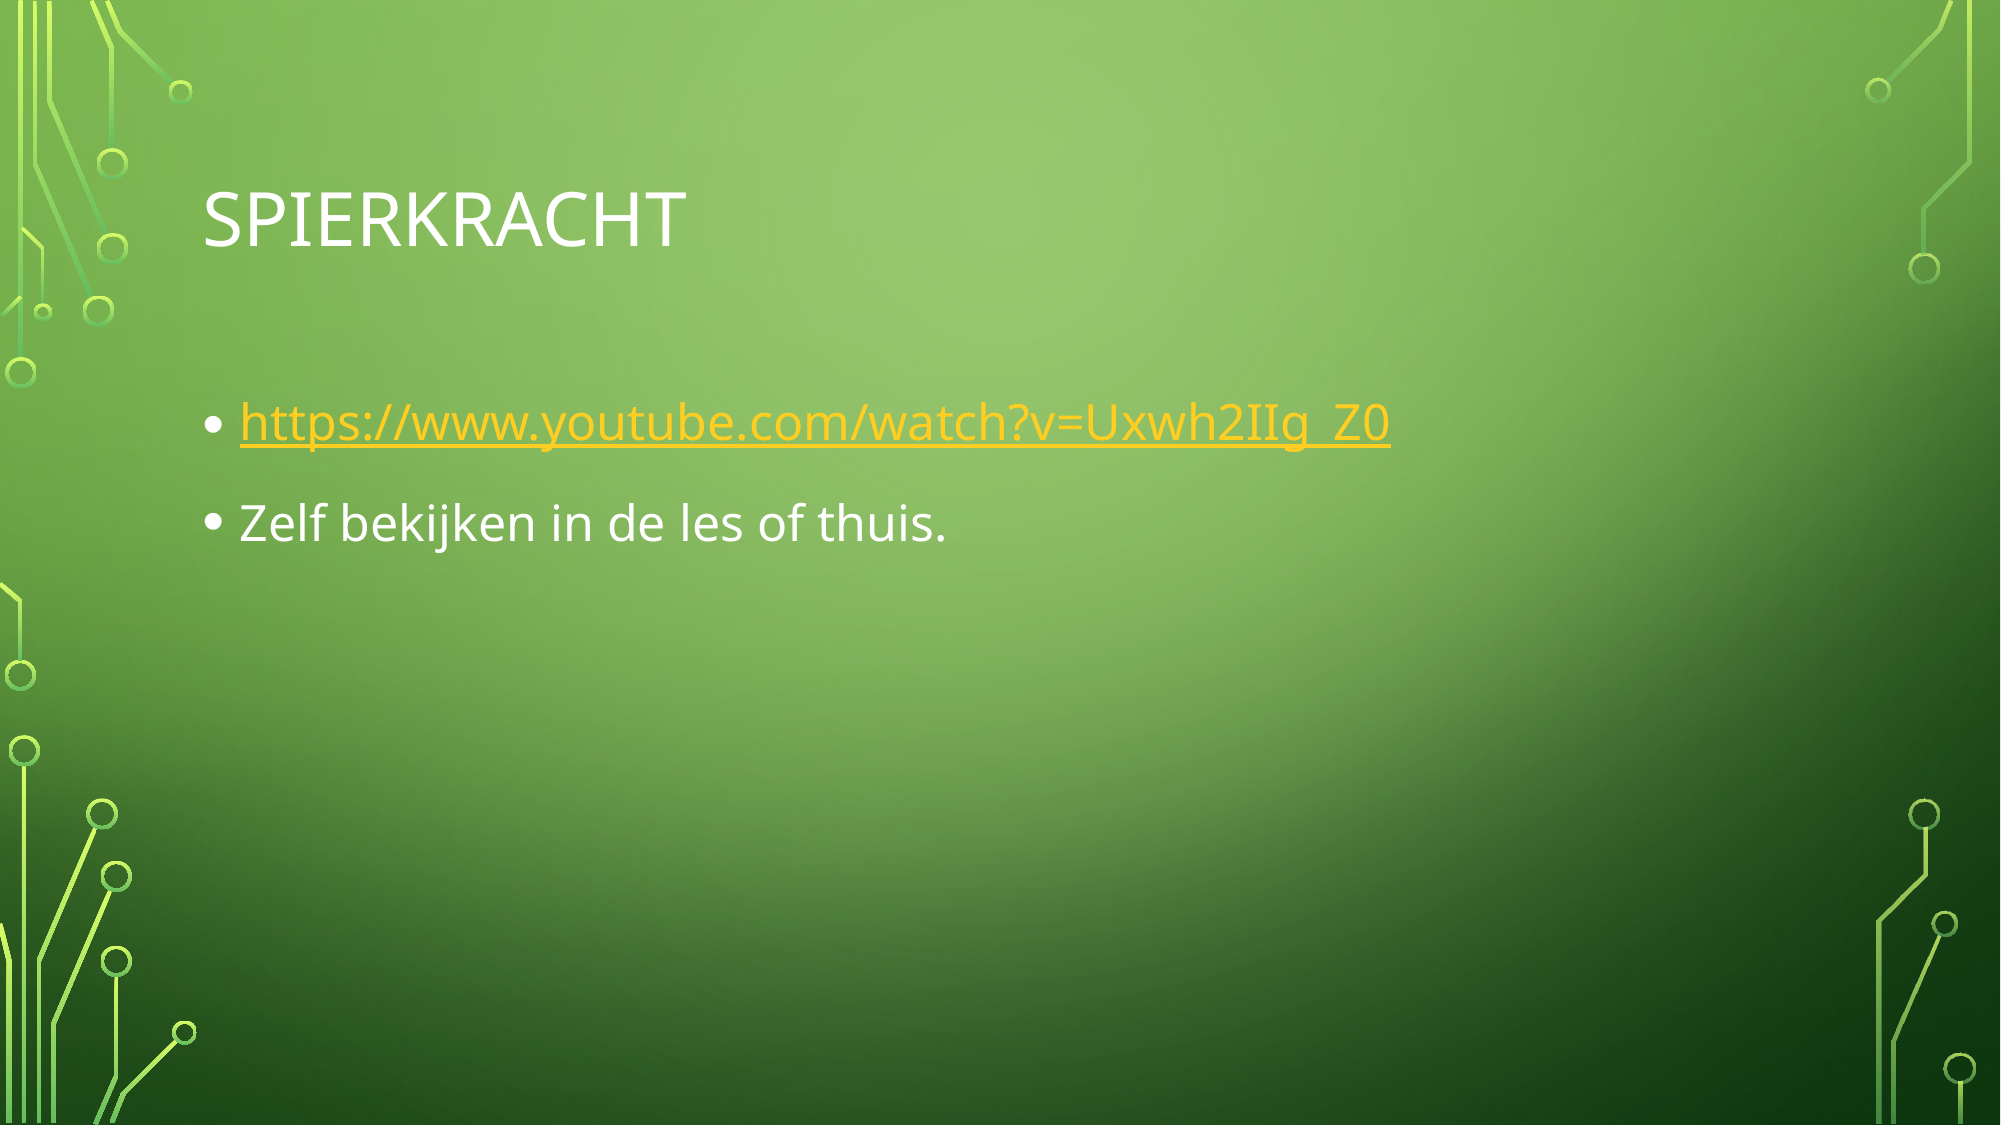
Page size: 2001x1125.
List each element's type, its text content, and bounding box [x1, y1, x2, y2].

title Spierkracht [187, 101, 1813, 344]
list https://www.youtube.com/watch?v=Uxwh2IIg_Z0 Zelf bekijken in de les of thuis. [187, 369, 1813, 950]
